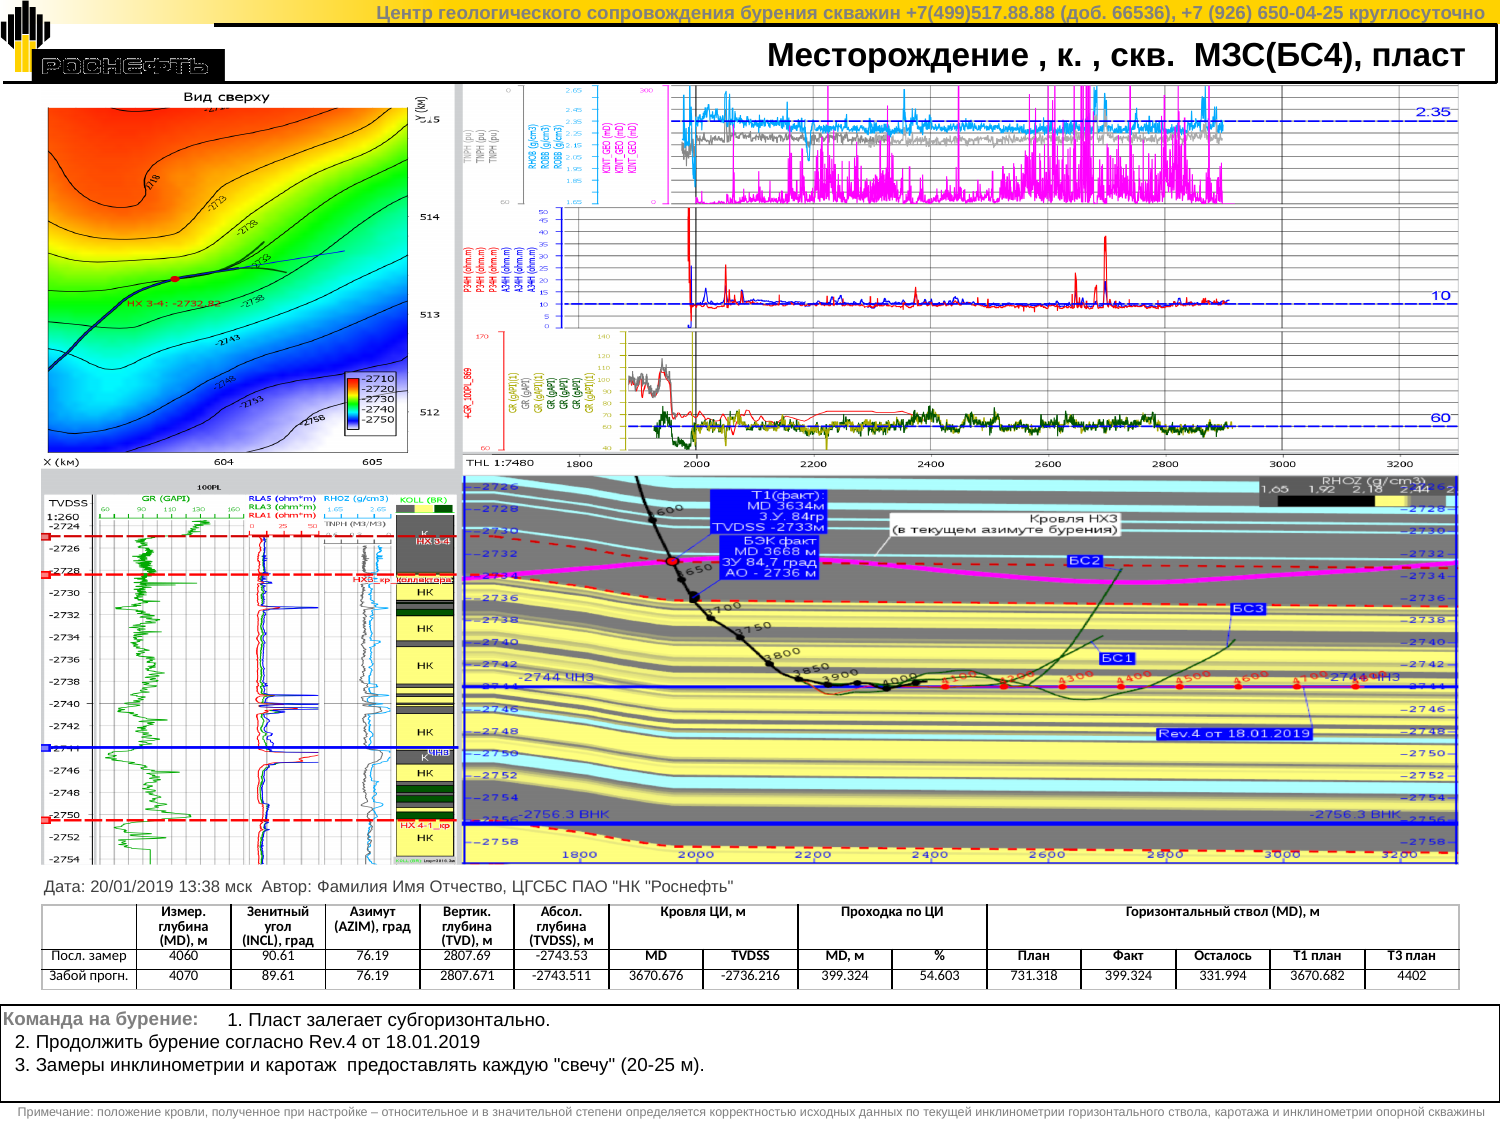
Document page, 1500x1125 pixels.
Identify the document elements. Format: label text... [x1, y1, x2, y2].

table_cell Т1 план [1271, 950, 1364, 969]
table_cell MD [610, 950, 702, 969]
table_cell TVDSS [704, 950, 797, 969]
table_header Проходка по ЦИ [799, 906, 986, 949]
table_cell 3670.676 [610, 970, 702, 989]
table_cell 89.61 [232, 970, 325, 989]
table_header Горизонтальный ствол (MD), м [988, 906, 1458, 949]
table_header Азимут (AZIM), град [326, 906, 419, 949]
list Дата: 20/01/2019 13:38 мск Автор: Фамилия Имя Отчество, ЦГСБС ПАО "НК "Роснефть" [0, 868, 1500, 901]
title Месторождение , к. , скв. МЗС(БС4), пласт [263, 29, 1492, 77]
table_header [43, 906, 136, 949]
table_header Вертик. глубина (TVD), м [421, 906, 513, 949]
table_cell 331.994 [1177, 970, 1269, 989]
table_cell 399.324 [799, 970, 891, 989]
table_header Абсол. глубина (TVDSS), м [515, 906, 608, 949]
table_cell 4070 [137, 970, 230, 989]
table_cell 90.61 [232, 950, 325, 969]
table_cell Факт [1082, 950, 1175, 969]
table_cell 731.318 [988, 970, 1080, 989]
table_cell -2743.511 [515, 970, 608, 989]
table_cell 2807.69 [421, 950, 513, 969]
table_cell -2743.53 [515, 950, 608, 969]
table_header Измер. глубина (MD), м [137, 906, 230, 949]
table_cell 399.324 [1082, 970, 1175, 989]
table_header Кровля ЦИ, м [610, 906, 797, 949]
table_cell Т3 план [1366, 950, 1458, 969]
table_cell 76.19 [326, 970, 419, 989]
table_cell 3670.682 [1271, 970, 1364, 989]
table_cell 54.603 [893, 970, 986, 989]
table_cell MD, м [799, 950, 891, 969]
table_cell 76.19 [326, 950, 419, 969]
table_header Зенитный угол (INCL), град [232, 906, 325, 949]
table_cell План [988, 950, 1080, 969]
picture [41, 84, 1460, 865]
table_cell Посл. замер [43, 950, 136, 969]
table_cell 4060 [137, 950, 230, 969]
list 1. Пласт залегает субгоризонтально. 2. Продолжить бурение согласно Rev.4 от 18.01.2019 3. Замеры инклинометрии и каротаж предоставлять каждую "свечу" (20-25 м). [0, 999, 1500, 1101]
table_cell % [893, 950, 986, 969]
table_cell Осталось [1177, 950, 1269, 969]
table_cell 4402 [1366, 970, 1458, 989]
table_cell 2807.671 [421, 970, 513, 989]
table_cell -2736.216 [704, 970, 797, 989]
table_cell Забой прогн. [43, 970, 136, 989]
